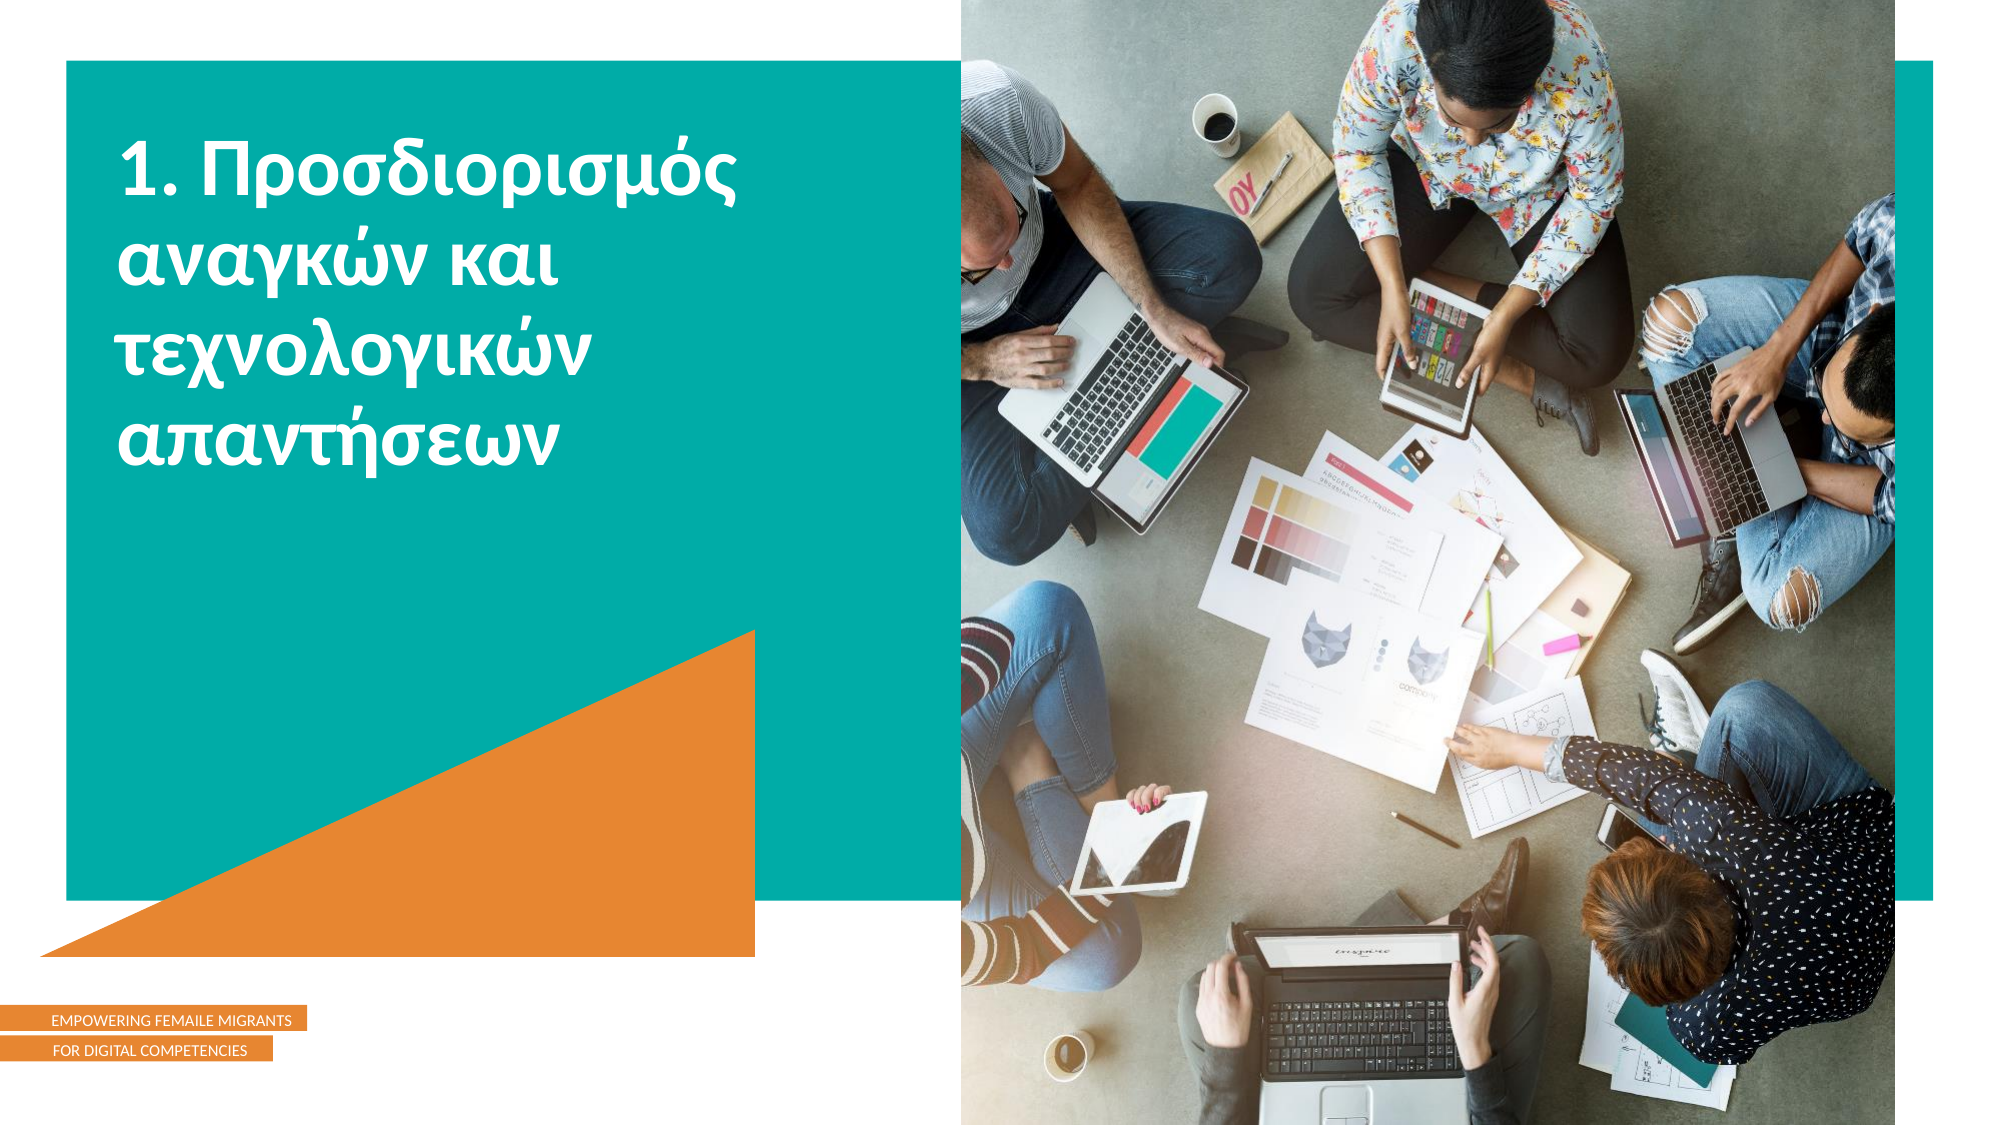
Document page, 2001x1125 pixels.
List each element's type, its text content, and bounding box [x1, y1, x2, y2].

text_box 1. Προσδιορισμός αναγκών και τεχνολογικών απαντήσεων [102, 116, 852, 761]
picture [961, 0, 1895, 1125]
